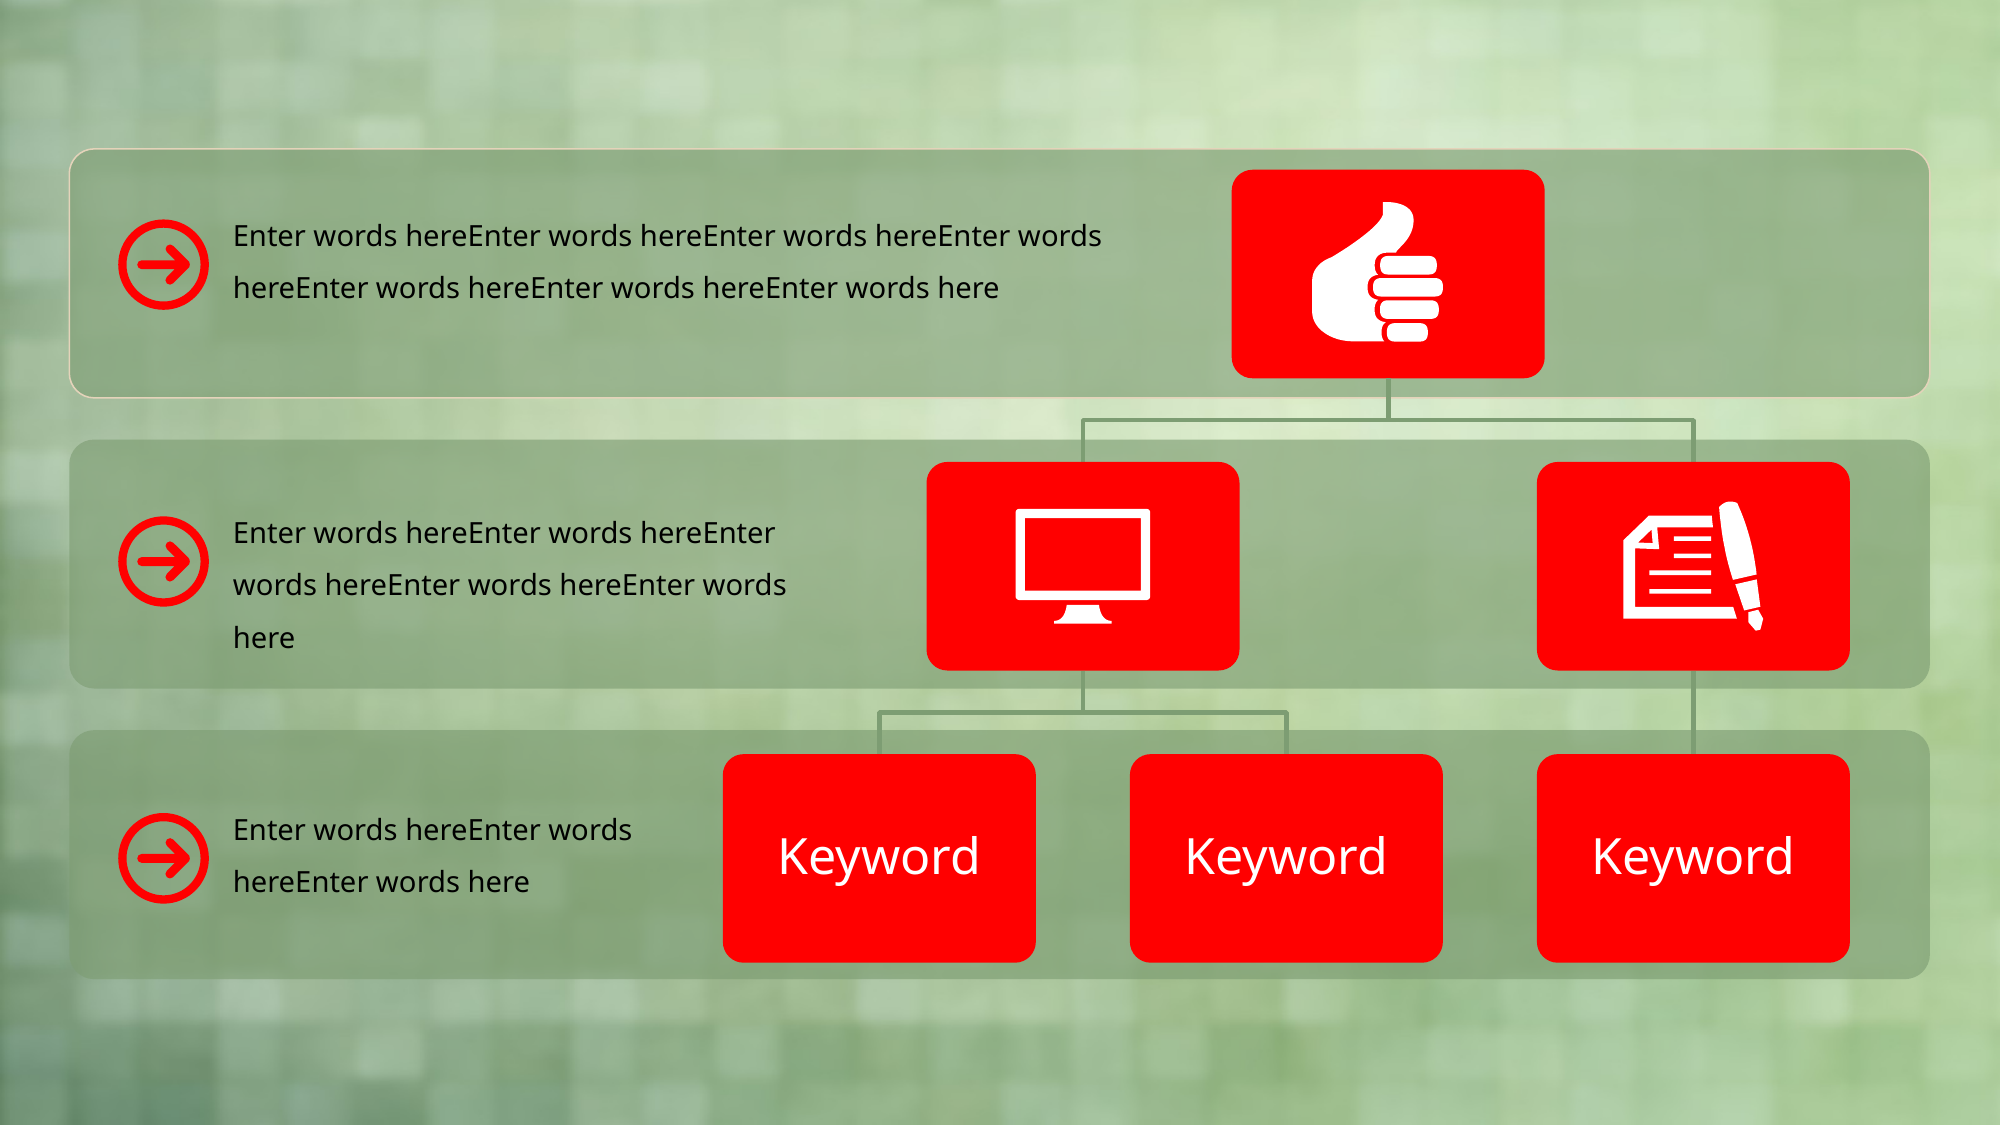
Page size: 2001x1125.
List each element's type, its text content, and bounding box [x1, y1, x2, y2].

text_box Enter words hereEnter words hereEnter words hereEnter words hereEnter words here [218, 489, 863, 662]
text_box [118, 219, 209, 310]
text_box Enter words hereEnter words hereEnter words hereEnter words hereEnter words hereEnter words hereEnter words here [218, 192, 1124, 312]
text_box Keyword [1536, 754, 1850, 963]
text_box Enter words hereEnter words hereEnter words here [218, 786, 697, 906]
text_box [1694, 439, 1930, 689]
text_box [1083, 378, 1388, 461]
text_box [1087, 439, 1693, 689]
text_box [1386, 323, 1428, 342]
text_box [1623, 515, 1737, 619]
text_box [69, 148, 1930, 398]
text_box [1054, 604, 1112, 624]
text_box [1083, 670, 1287, 754]
text_box Keyword [1129, 754, 1443, 963]
text_box [926, 461, 1240, 671]
text_box [69, 730, 1930, 980]
text_box [1388, 378, 1694, 461]
text_box [1231, 169, 1545, 379]
text_box [1748, 609, 1764, 631]
text_box [1312, 202, 1414, 342]
text_box [1719, 501, 1757, 580]
picture [0, 0, 2000, 1125]
text_box [1735, 579, 1761, 611]
text_box [69, 439, 1083, 689]
text_box [1380, 300, 1439, 319]
text_box [1373, 278, 1443, 297]
text_box [1015, 508, 1151, 601]
text_box Keyword [722, 754, 1036, 963]
text_box [879, 670, 1083, 754]
text_box [1536, 461, 1850, 671]
text_box [1380, 255, 1437, 275]
text_box [118, 516, 209, 607]
text_box [118, 813, 209, 904]
